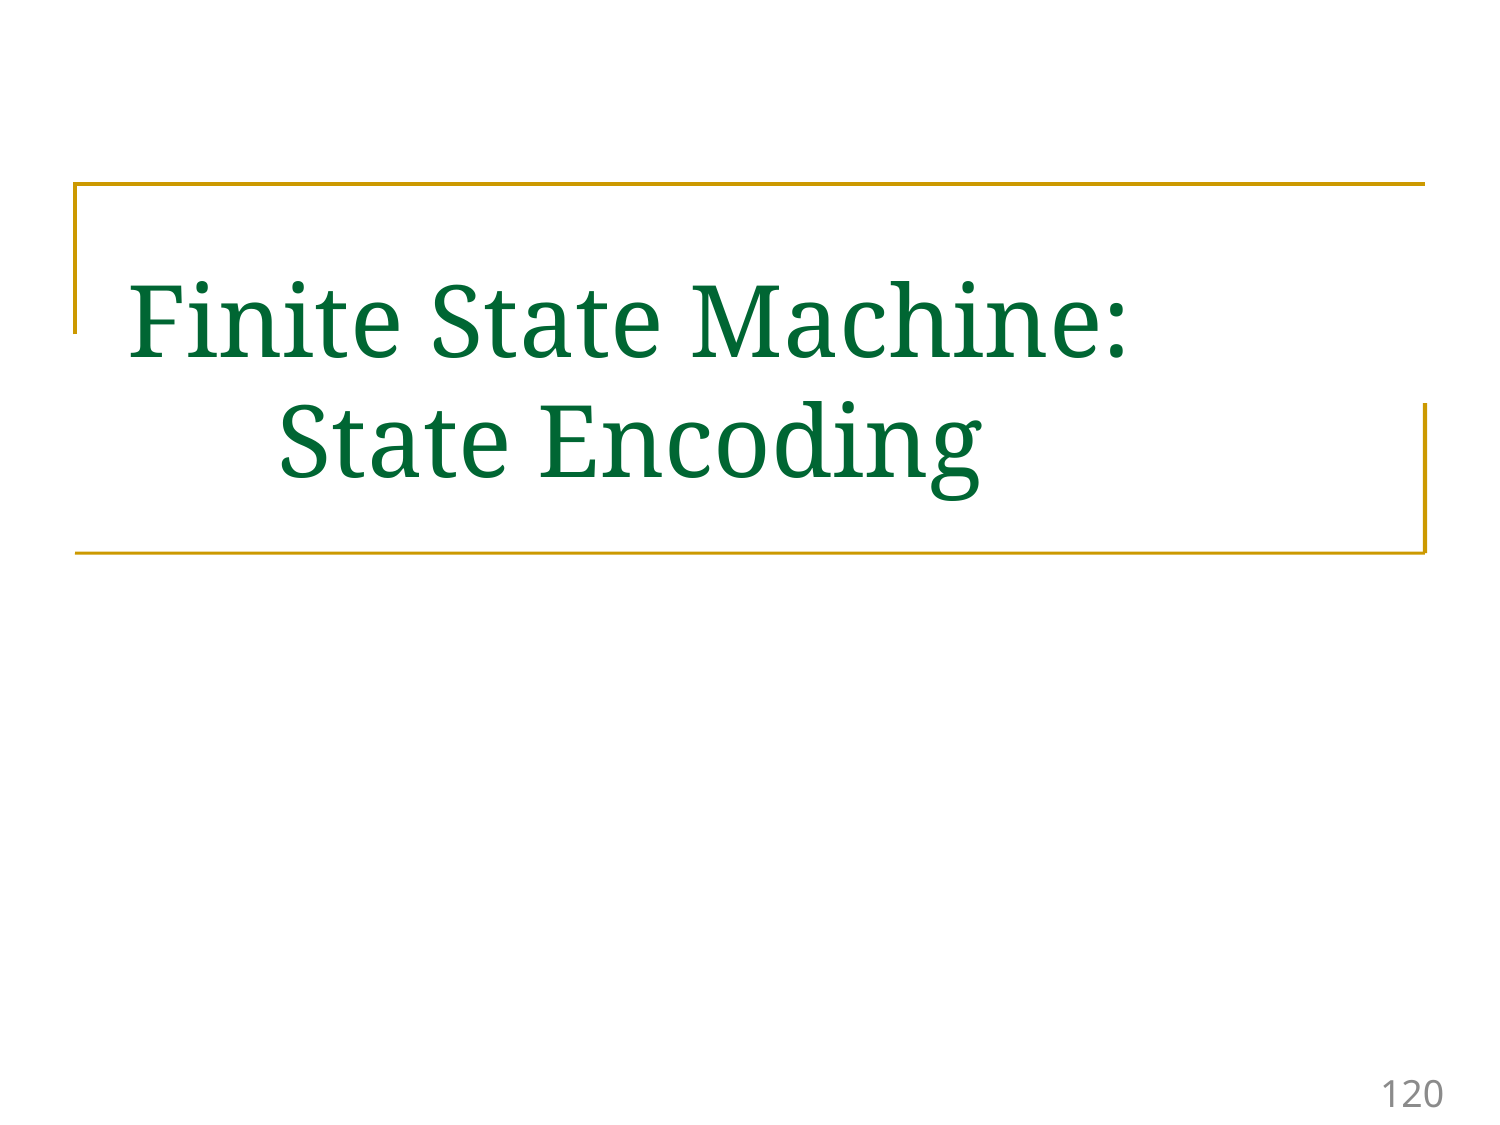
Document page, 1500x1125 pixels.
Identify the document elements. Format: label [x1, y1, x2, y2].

slide_number [1121, 1066, 1460, 1125]
title [112, 249, 1413, 538]
